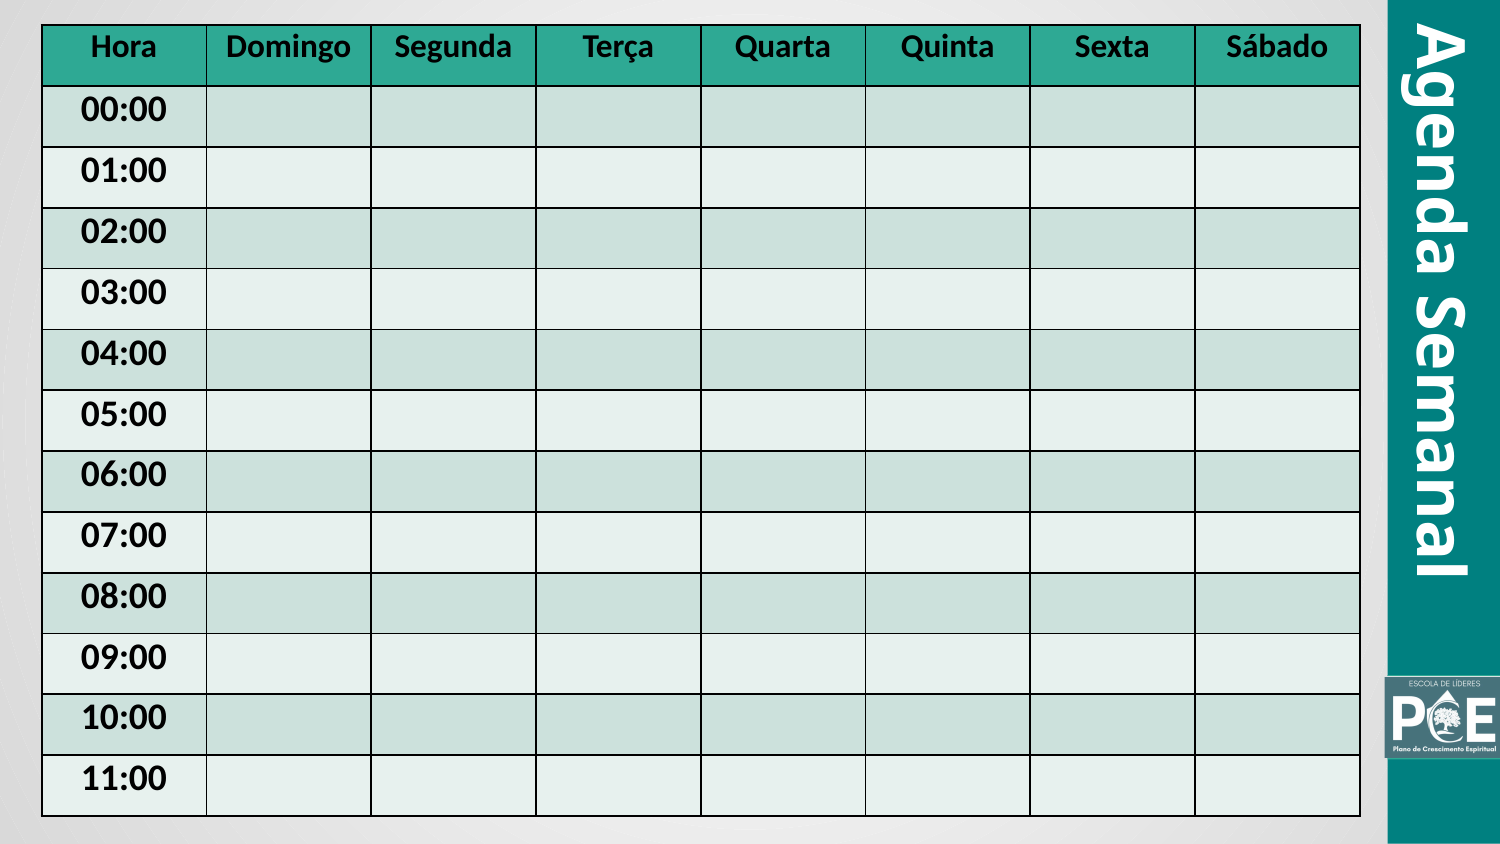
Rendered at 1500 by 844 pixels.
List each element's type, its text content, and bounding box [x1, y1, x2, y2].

table_cell [372, 452, 535, 511]
table_cell [1196, 330, 1359, 389]
table_cell [1031, 695, 1194, 754]
table_cell [1031, 513, 1194, 572]
table_header Quarta [702, 26, 865, 85]
table_header Quinta [866, 26, 1029, 85]
table_cell [372, 574, 535, 633]
table_cell [1196, 209, 1359, 268]
table_cell [1196, 391, 1359, 450]
table_cell [1031, 148, 1194, 207]
table_cell [1031, 574, 1194, 633]
table_cell [537, 269, 700, 329]
table_cell [866, 695, 1029, 754]
table_cell [1196, 634, 1359, 693]
table_cell [372, 695, 535, 754]
table_cell [866, 269, 1029, 329]
table_cell 01:00 [43, 148, 206, 207]
table_cell [866, 574, 1029, 633]
table_cell [537, 330, 700, 389]
table_cell [372, 148, 535, 207]
table_cell [372, 513, 535, 572]
table_cell [702, 634, 865, 693]
table_cell [207, 574, 370, 633]
table_cell [1196, 756, 1359, 815]
table_cell [537, 756, 700, 815]
table_cell [866, 148, 1029, 207]
table_cell [207, 695, 370, 754]
table_cell [207, 756, 370, 815]
table_cell [866, 513, 1029, 572]
table_cell [207, 148, 370, 207]
table_cell [702, 756, 865, 815]
table_cell 02:00 [43, 209, 206, 268]
picture [1384, 676, 1500, 758]
table_cell [537, 695, 700, 754]
table_cell [1031, 391, 1194, 450]
table_cell [702, 330, 865, 389]
table_cell [866, 87, 1029, 146]
table_cell [1196, 269, 1359, 329]
table_cell [702, 391, 865, 450]
table_cell [1196, 513, 1359, 572]
table_cell [1031, 269, 1194, 329]
table_cell [1196, 87, 1359, 146]
table_cell [1031, 330, 1194, 389]
table_cell [372, 330, 535, 389]
table_cell [1031, 634, 1194, 693]
table_cell [1031, 452, 1194, 511]
text_box Agenda Semanal [1397, 16, 1492, 589]
table_cell [372, 209, 535, 268]
table_cell [372, 756, 535, 815]
table_cell [537, 87, 700, 146]
table_cell 03:00 [43, 269, 206, 329]
table_header Hora [43, 26, 206, 85]
table_cell [866, 330, 1029, 389]
table_cell 07:00 [43, 513, 206, 572]
table_cell [1196, 452, 1359, 511]
table_cell 08:00 [43, 574, 206, 633]
table_cell [207, 330, 370, 389]
table_header Domingo [207, 26, 370, 85]
table_cell [1031, 87, 1194, 146]
table_cell [207, 87, 370, 146]
table_cell [537, 634, 700, 693]
table_header Terça [537, 26, 700, 85]
table_cell [866, 634, 1029, 693]
table_cell [537, 391, 700, 450]
table_cell [537, 574, 700, 633]
table_cell [1196, 695, 1359, 754]
table_cell [866, 756, 1029, 815]
table_cell [207, 513, 370, 572]
table_cell [702, 87, 865, 146]
table_cell [1031, 756, 1194, 815]
table_cell [537, 209, 700, 268]
table_header Segunda [372, 26, 535, 85]
table_cell 06:00 [43, 452, 206, 511]
table_cell [537, 452, 700, 511]
table_cell [702, 209, 865, 268]
table_cell [537, 148, 700, 207]
table_cell 04:00 [43, 330, 206, 389]
table_cell [537, 513, 700, 572]
table_cell [1196, 574, 1359, 633]
table_cell [702, 574, 865, 633]
table_cell [372, 87, 535, 146]
table_cell [866, 452, 1029, 511]
table_cell [1031, 209, 1194, 268]
table_cell [702, 695, 865, 754]
table_cell 09:00 [43, 634, 206, 693]
table_header Sábado [1196, 26, 1359, 85]
table_cell [207, 391, 370, 450]
table_cell [207, 452, 370, 511]
table_cell [372, 269, 535, 329]
table_cell 00:00 [43, 87, 206, 146]
table_cell [866, 209, 1029, 268]
table_cell [207, 269, 370, 329]
table_cell [207, 209, 370, 268]
table_cell [702, 148, 865, 207]
table_cell [866, 391, 1029, 450]
table_cell [702, 452, 865, 511]
table_cell 05:00 [43, 391, 206, 450]
table_cell [372, 634, 535, 693]
table_header Sexta [1031, 26, 1194, 85]
table_cell [702, 513, 865, 572]
table_cell [207, 634, 370, 693]
table_cell 11:00 [43, 756, 206, 815]
table_cell [372, 391, 535, 450]
table_cell [1196, 148, 1359, 207]
table_cell [702, 269, 865, 329]
table_cell 10:00 [43, 695, 206, 754]
